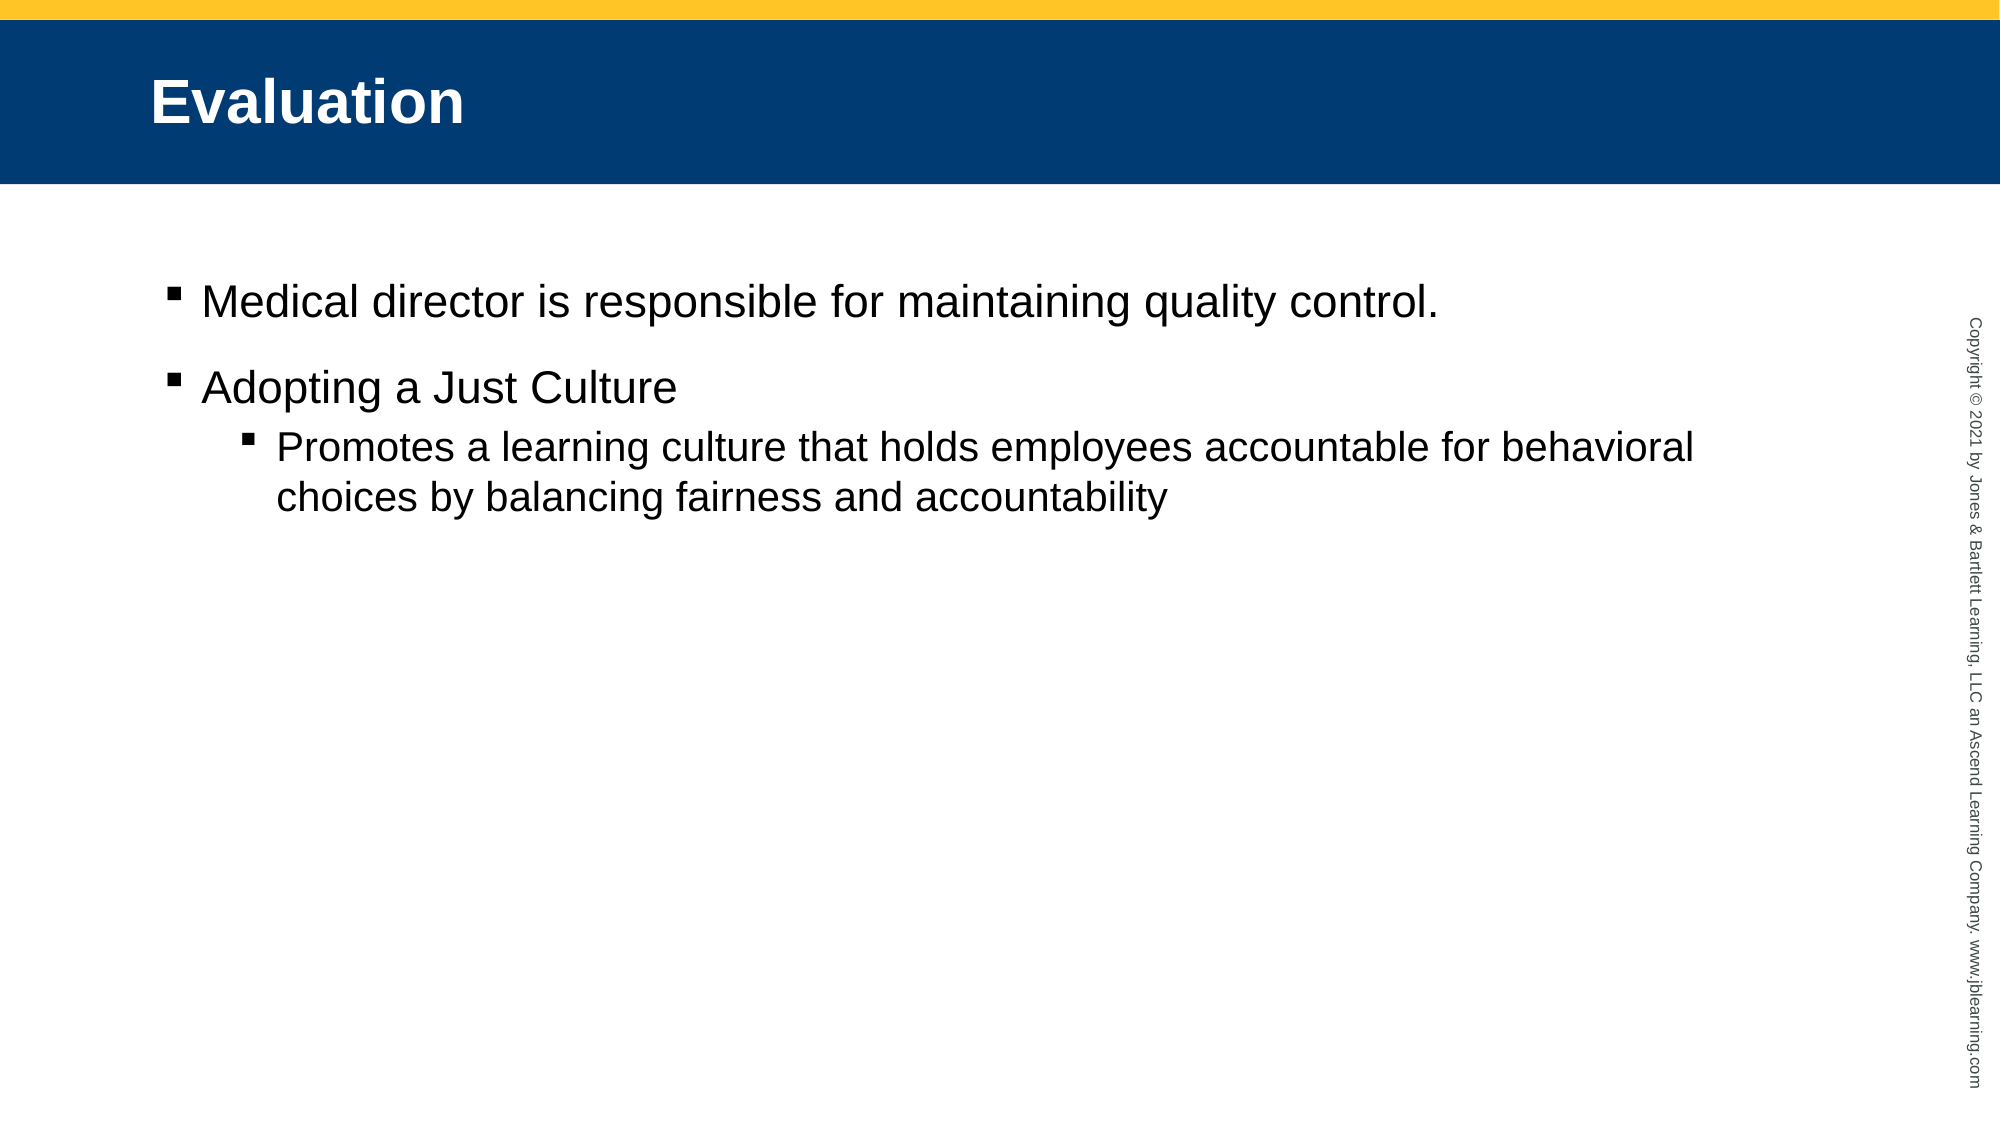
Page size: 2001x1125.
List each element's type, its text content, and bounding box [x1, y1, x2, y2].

title Evaluation [0, 19, 2000, 185]
list Medical director is responsible for maintaining quality control. Adopting a Just Culture Promotes a learning culture that holds employees accountable for behavioral choices by balancing fairness and accountability [148, 241, 1861, 896]
